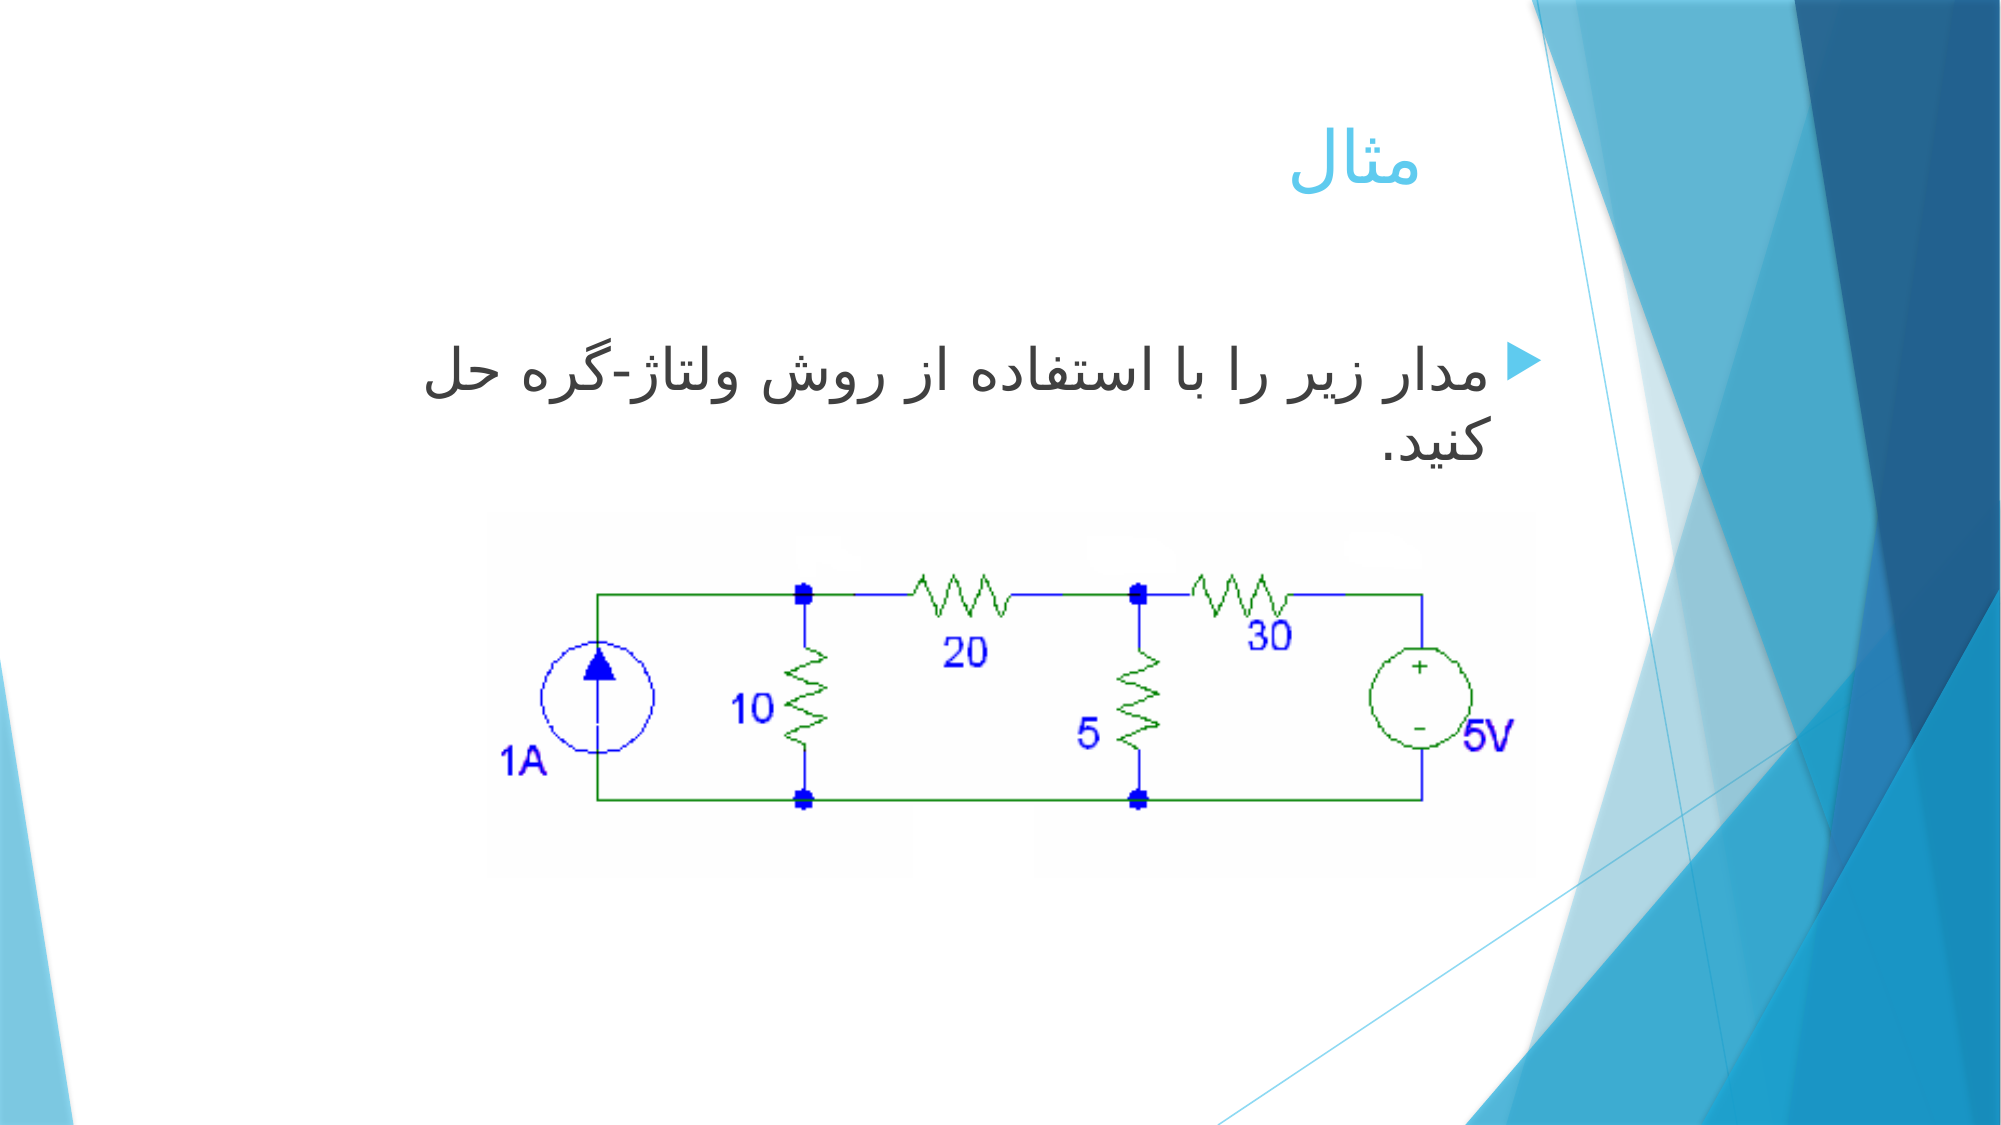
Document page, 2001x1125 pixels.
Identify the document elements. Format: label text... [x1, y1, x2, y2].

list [486, 511, 1538, 882]
list مدار زير را با استفاده از روش ولتاژ-گره حل كنيد. [375, 324, 1563, 1000]
title مثال [438, 101, 1463, 289]
